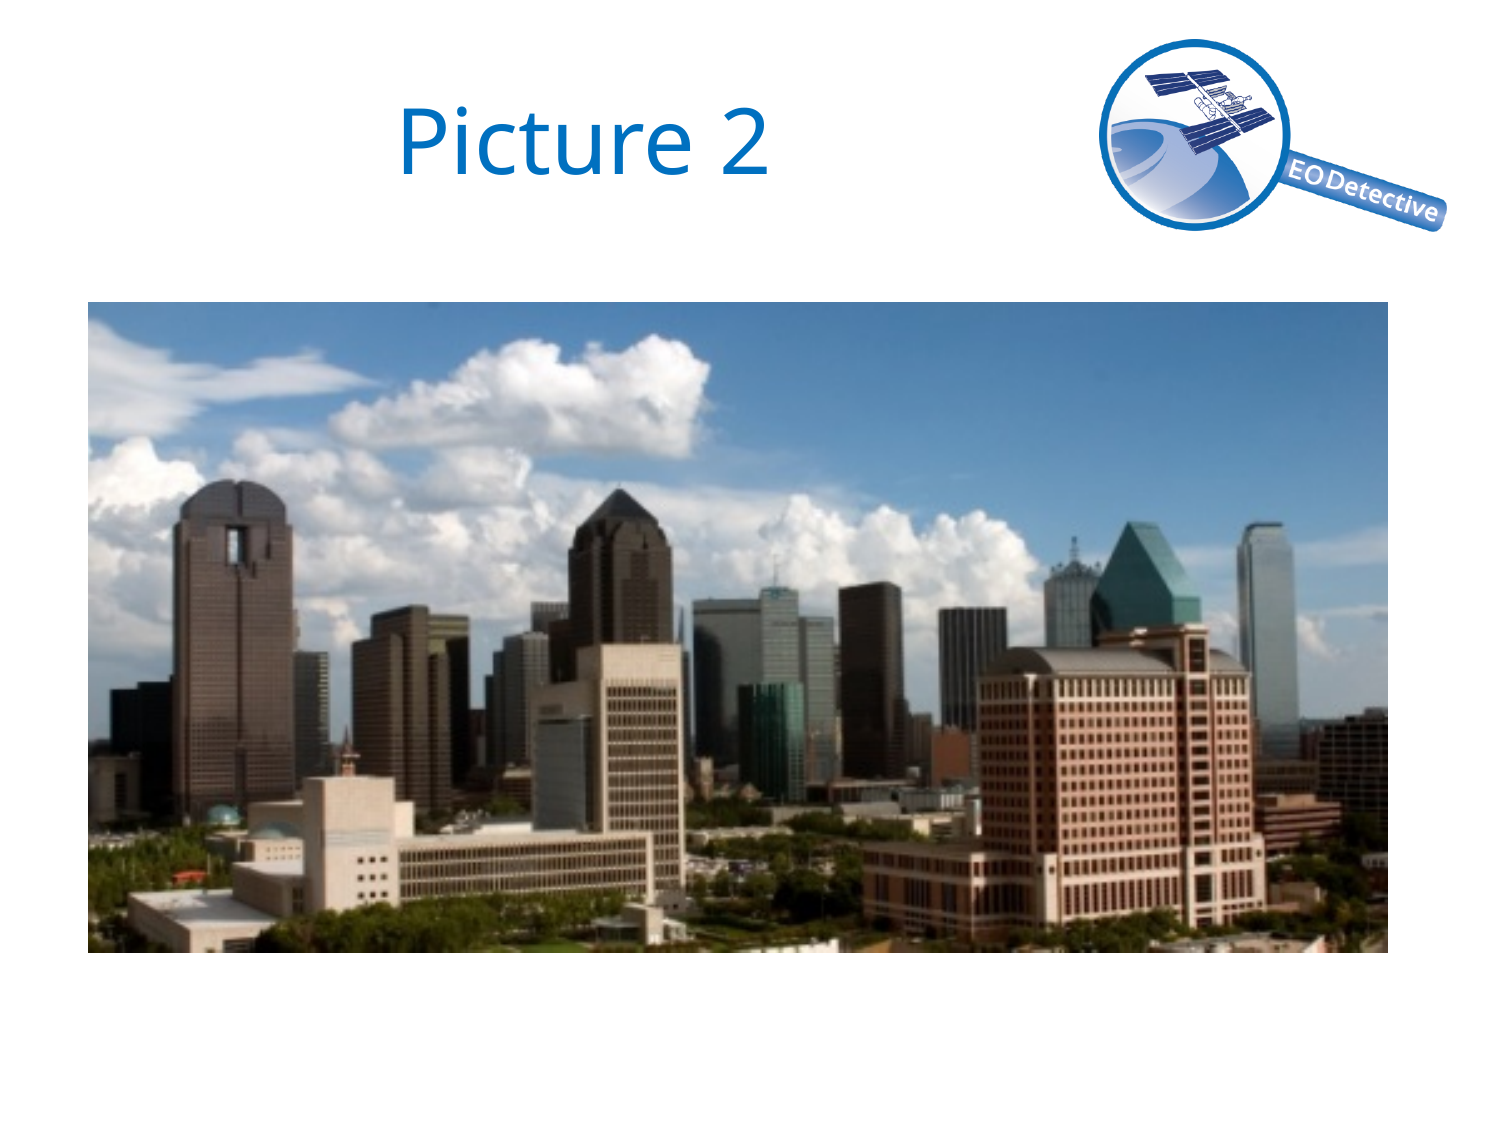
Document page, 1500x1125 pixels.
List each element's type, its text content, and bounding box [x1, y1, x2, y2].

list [87, 302, 1389, 953]
title Picture 2 [75, 45, 1093, 232]
picture [1099, 39, 1447, 232]
